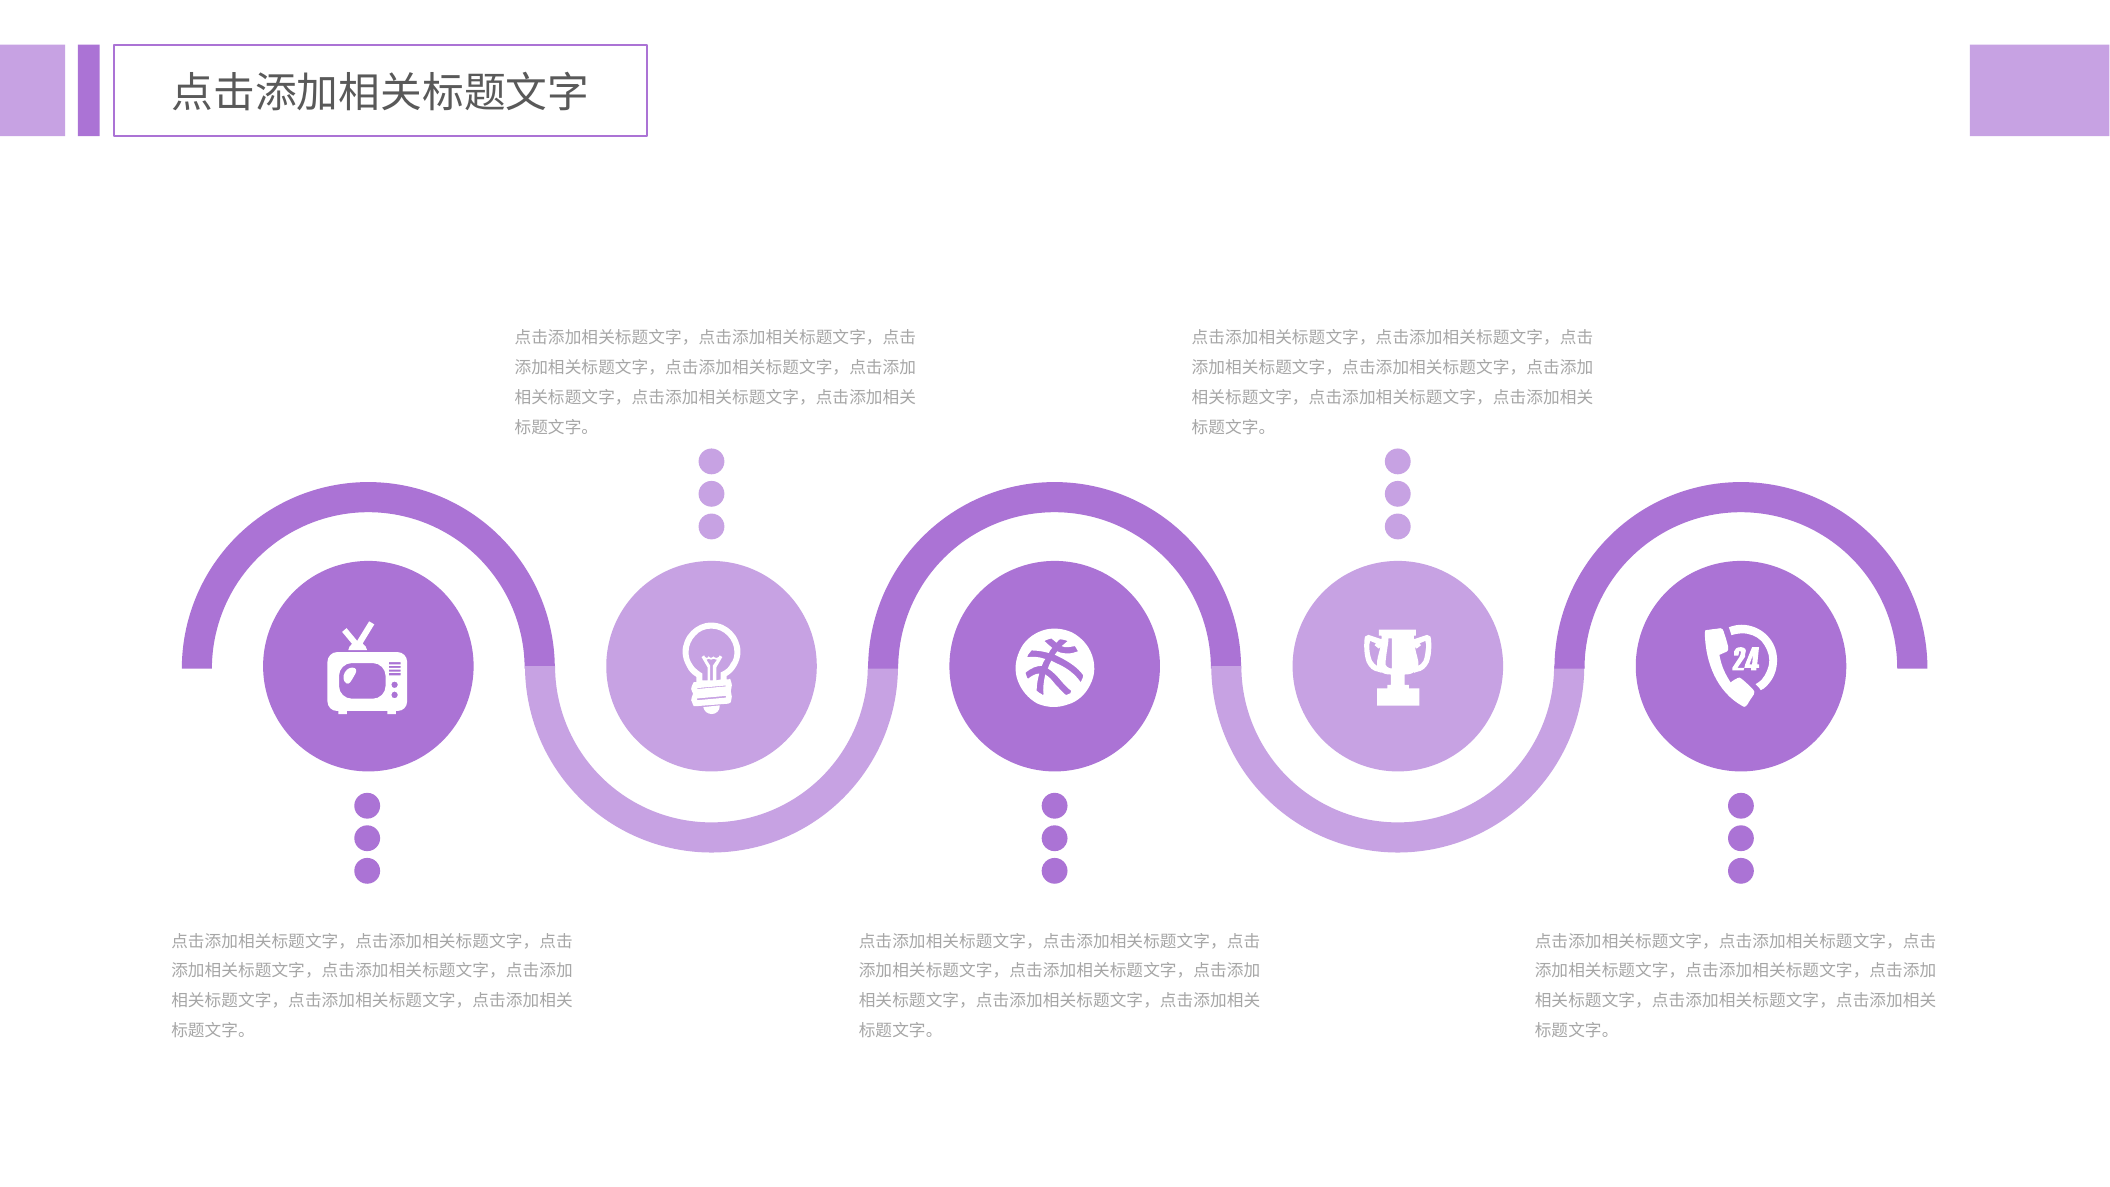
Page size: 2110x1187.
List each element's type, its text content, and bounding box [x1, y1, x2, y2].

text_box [354, 792, 381, 884]
text_box 点击添加相关标题文字，点击添加相关标题文字，点击添加相关标题文字，点击添加相关标题文字，点击添加相关标题文字，点击添加相关标题文字，点击添加相关标题文字。 [1176, 309, 1619, 445]
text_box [698, 448, 725, 540]
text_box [1635, 560, 1847, 772]
text_box [1969, 44, 2110, 137]
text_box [1041, 792, 1068, 884]
text_box 点击添加相关标题文字，点击添加相关标题文字，点击添加相关标题文字，点击添加相关标题文字，点击添加相关标题文字，点击添加相关标题文字，点击添加相关标题文字。 [156, 912, 599, 1048]
text_box 点击添加相关标题文字，点击添加相关标题文字，点击添加相关标题文字，点击添加相关标题文字，点击添加相关标题文字，点击添加相关标题文字，点击添加相关标题文字。 [844, 912, 1286, 1048]
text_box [949, 560, 1160, 772]
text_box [181, 479, 1928, 856]
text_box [1292, 560, 1504, 772]
text_box 点击添加相关标题文字，点击添加相关标题文字，点击添加相关标题文字，点击添加相关标题文字，点击添加相关标题文字，点击添加相关标题文字，点击添加相关标题文字。 [499, 309, 942, 445]
text_box 点击添加相关标题文字，点击添加相关标题文字，点击添加相关标题文字，点击添加相关标题文字，点击添加相关标题文字，点击添加相关标题文字，点击添加相关标题文字。 [1520, 912, 1962, 1048]
text_box 点击添加相关标题文字 [135, 44, 625, 137]
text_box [1384, 448, 1411, 540]
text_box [606, 560, 817, 772]
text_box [263, 560, 474, 772]
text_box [1727, 792, 1754, 884]
